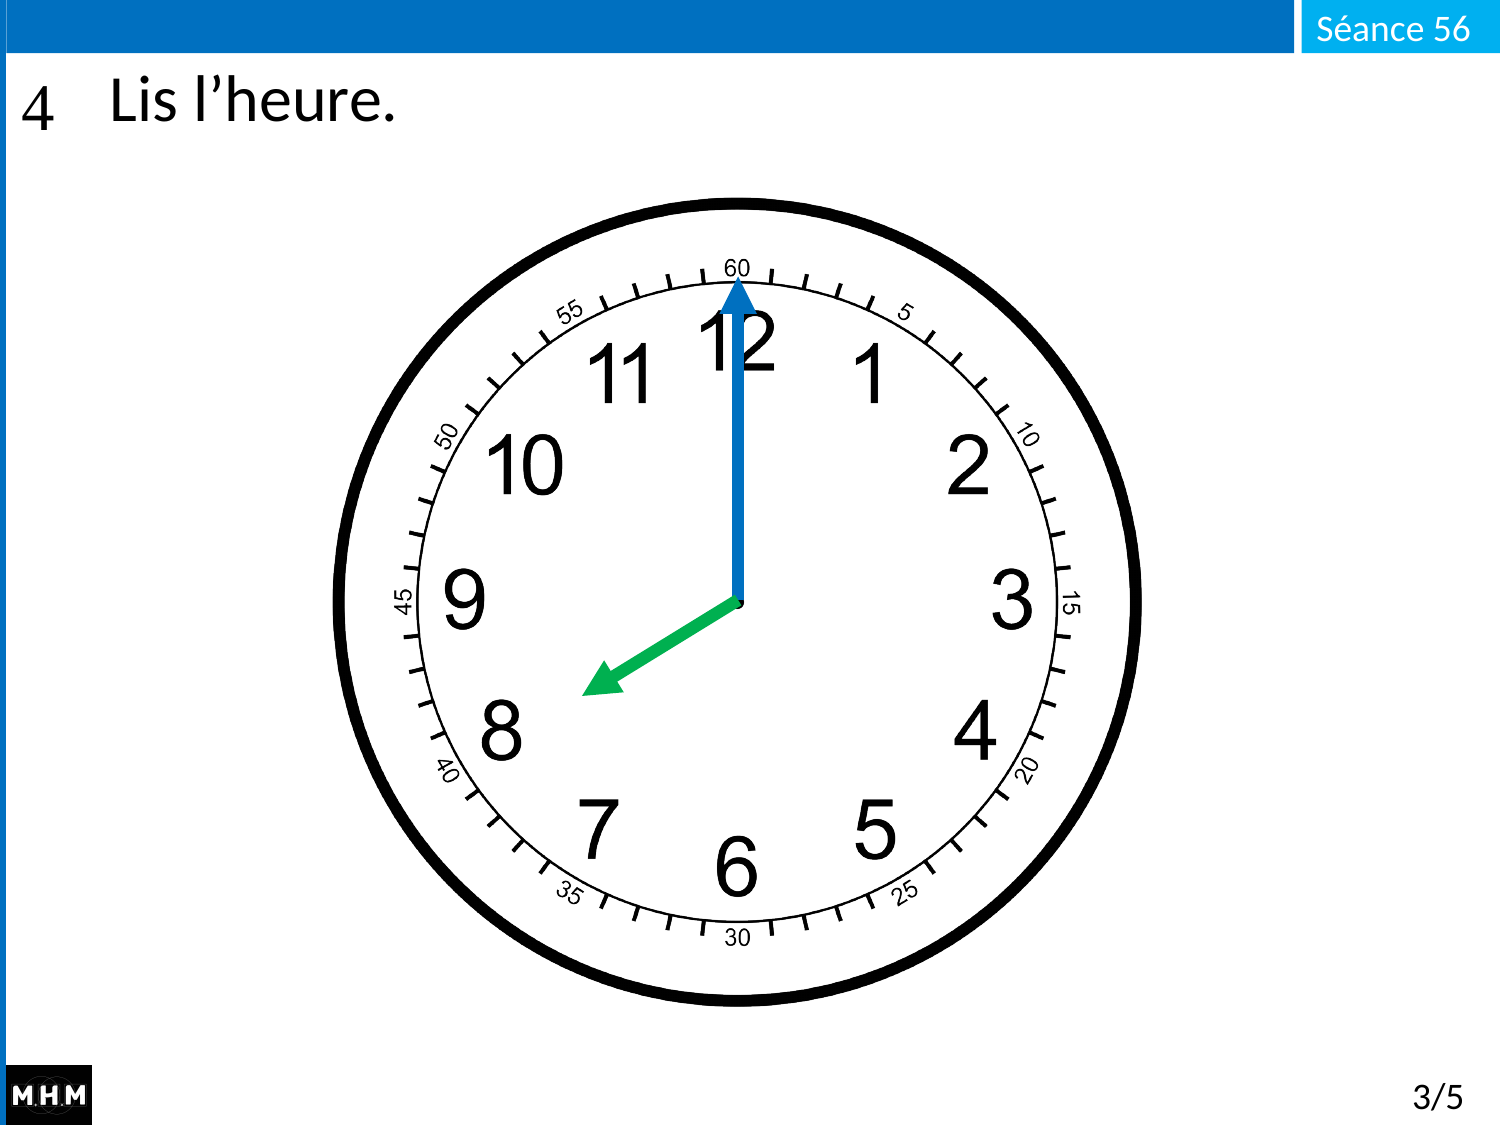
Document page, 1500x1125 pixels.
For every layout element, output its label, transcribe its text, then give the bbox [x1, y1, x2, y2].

picture [6, 1065, 92, 1125]
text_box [581, 599, 739, 696]
text_box 3/5 [1397, 1064, 1480, 1125]
picture [295, 177, 1173, 1031]
title Lis l’heure. [94, 57, 1389, 144]
